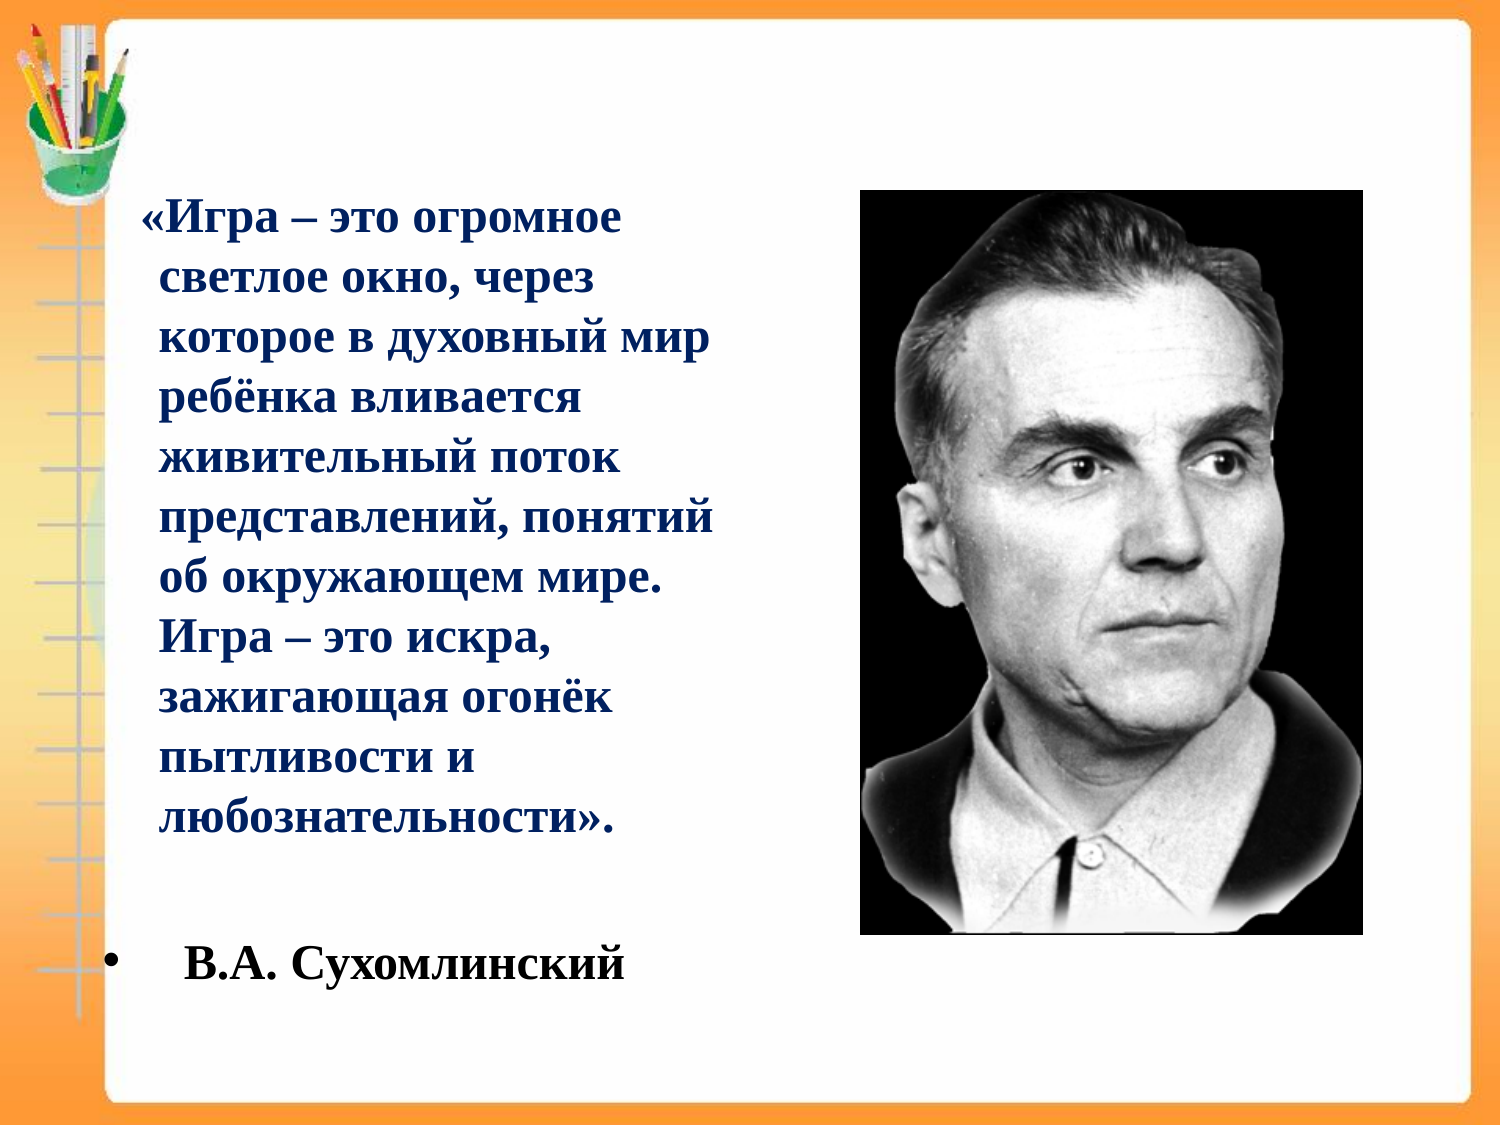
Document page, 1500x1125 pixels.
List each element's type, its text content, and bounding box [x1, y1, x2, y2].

picture [0, 0, 1500, 1125]
list «Игра – это огромное светлое окно, через которое в духовный мир ребёнка вливается живительный поток представлений, понятий об окружающем мире. Игра – это искра, зажигающая огонёк пытливости и любознательности». В.А. Сухомлинский [87, 174, 768, 918]
